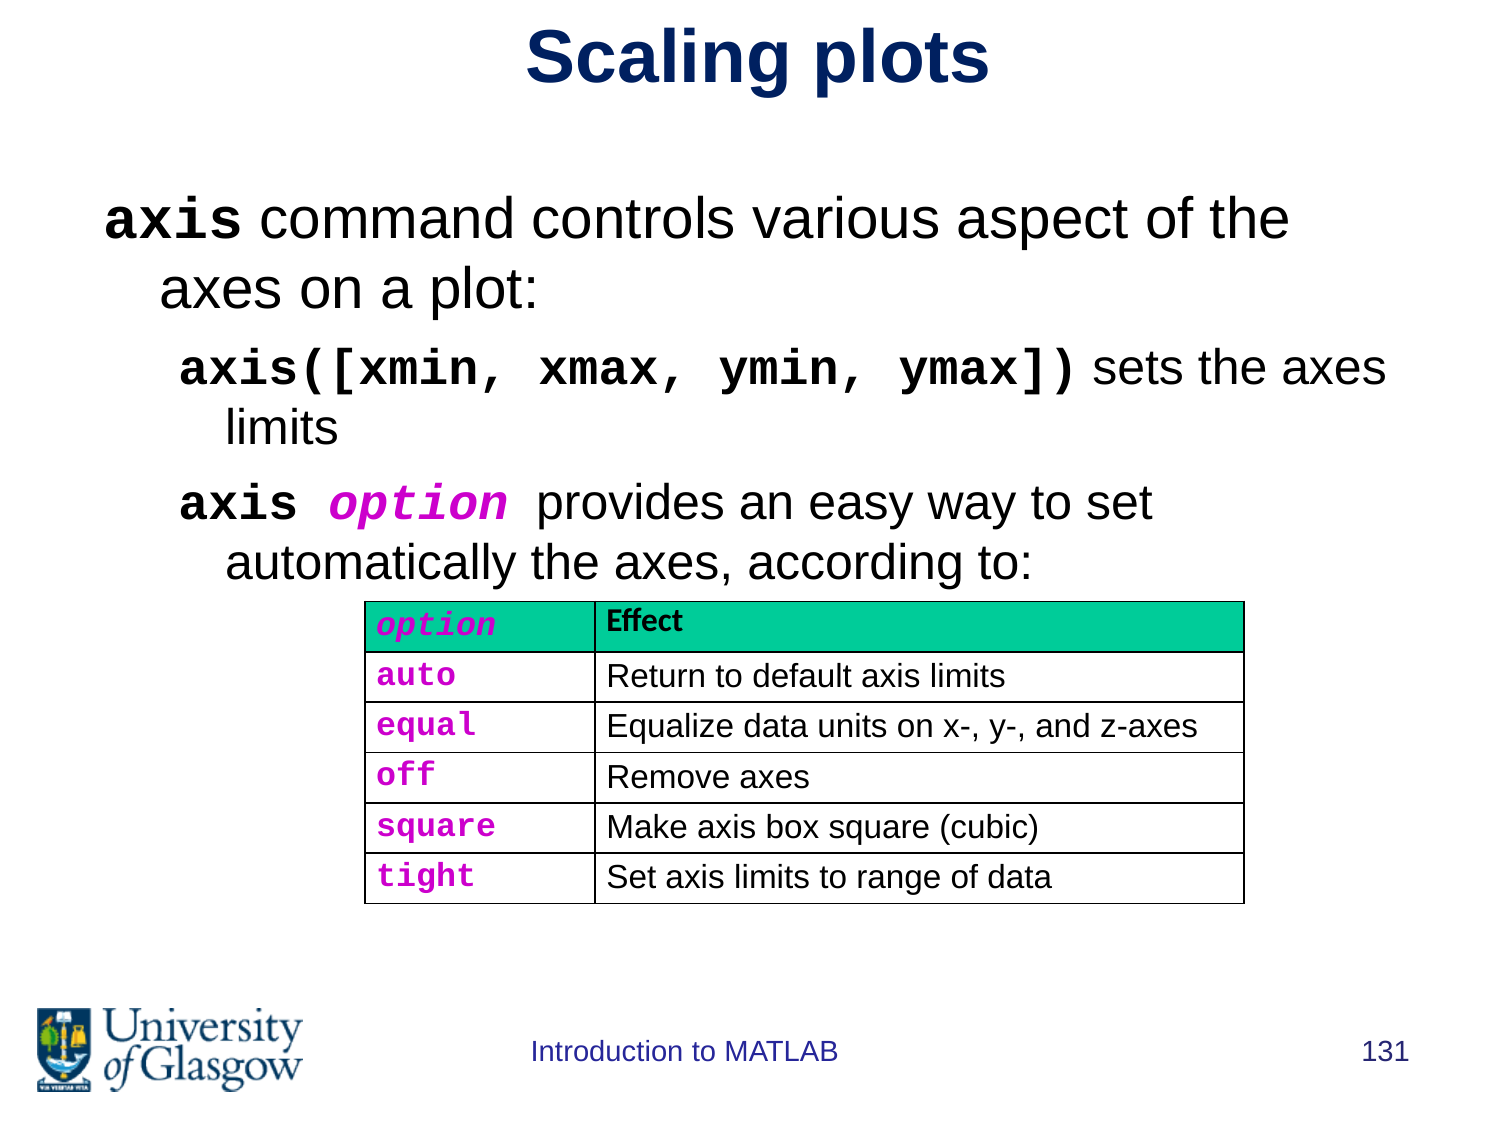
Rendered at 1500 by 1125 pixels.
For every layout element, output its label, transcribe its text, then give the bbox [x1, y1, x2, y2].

table_cell Make axis box square (cubic) [596, 804, 1243, 852]
slide_number 131 [1074, 1024, 1425, 1103]
table_cell Return to default axis limits [596, 653, 1243, 701]
title Scaling plots [17, 0, 1500, 102]
table_cell auto [366, 653, 594, 701]
list axis command controls various aspect of the axes on a plot: axis([xmin, xmax, ymin, ymax]) sets the axes limits axis option provides an easy way to set automatically the axes, according to: [88, 172, 1439, 916]
table_cell Set axis limits to range of data [596, 854, 1243, 903]
footer Introduction to MATLAB [447, 1024, 923, 1103]
table_header option [366, 602, 594, 651]
table_cell Equalize data units on x-, y-, and z-axes [596, 703, 1243, 752]
picture [37, 1008, 303, 1092]
table_cell equal [366, 703, 594, 752]
table_header Effect [596, 602, 1243, 651]
table_cell off [366, 753, 594, 802]
table_cell Remove axes [596, 753, 1243, 802]
table_cell tight [366, 854, 594, 903]
table_cell square [366, 804, 594, 852]
